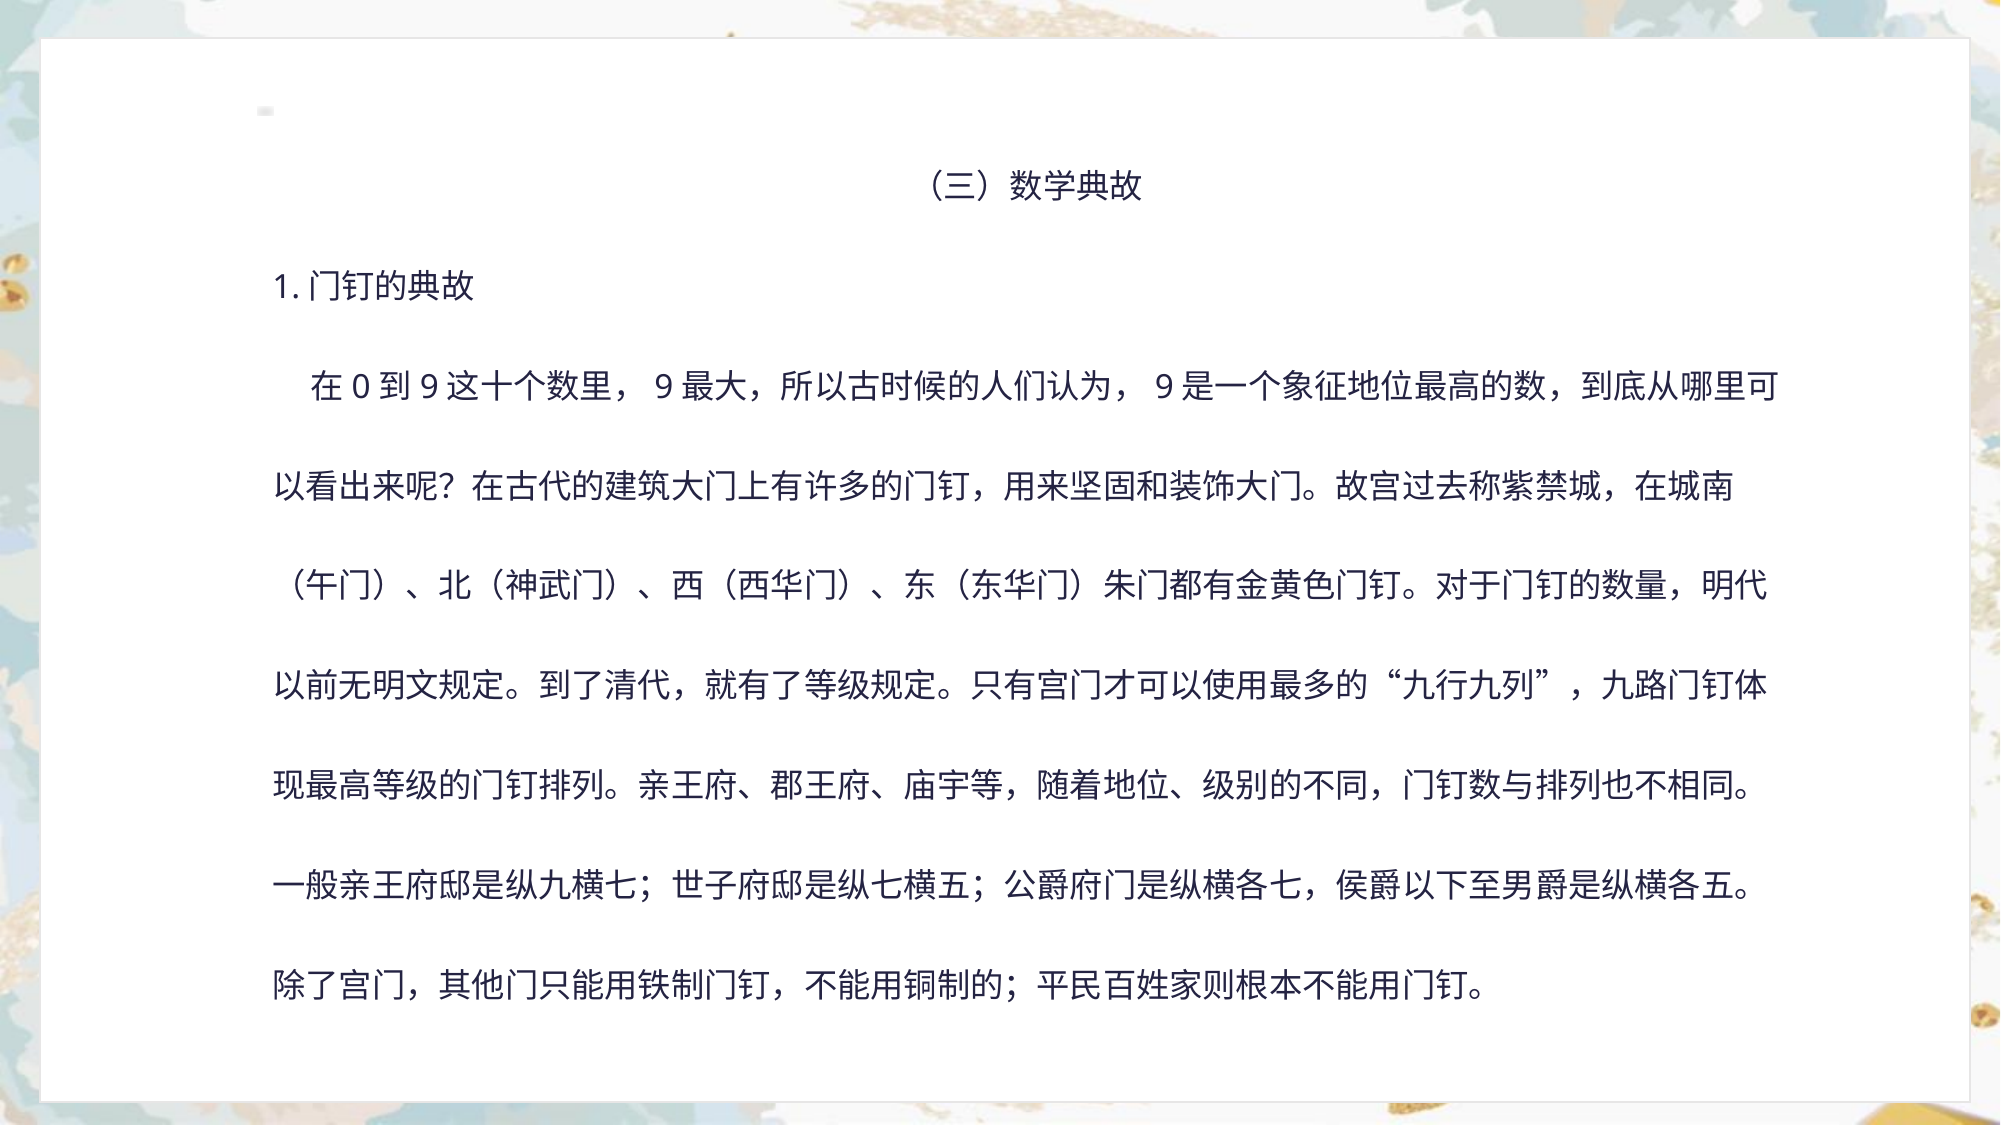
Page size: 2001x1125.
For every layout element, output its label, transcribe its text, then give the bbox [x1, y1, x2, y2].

picture [0, 0, 2001, 1125]
text_box （三）数学典故 1.门钉的典故 在0到9这十个数里，9最大，所以古时候的人们认为，9是一个象征地位最高的数，到底从哪里可以看出来呢？在古代的建筑大门上有许多的门钉，用来坚固和装饰大门。故宫过去称紫禁城，在城南（午门）、北（神武门）、西（西华门）、东（东华门）朱门都有金黄色门钉。对于门钉的数量，明代以前无明文规定。到了清代，就有了等级规定。只有宫门才可以使用最多的“九行九列”，九路门钉体现最高等级的门钉排列。亲王府、郡王府、庙宇等，随着地位、级别的不同，门钉数与排列也不相同。一般亲王府邸是纵九横七；世子府邸是纵七横五；公爵府门是纵横各七，侯爵以下至男爵是纵横各五。除了宫门，其他门只能用铁制门钉，不能用铜制的；平民百姓家则根本不能用门钉。 [257, 98, 1796, 1012]
